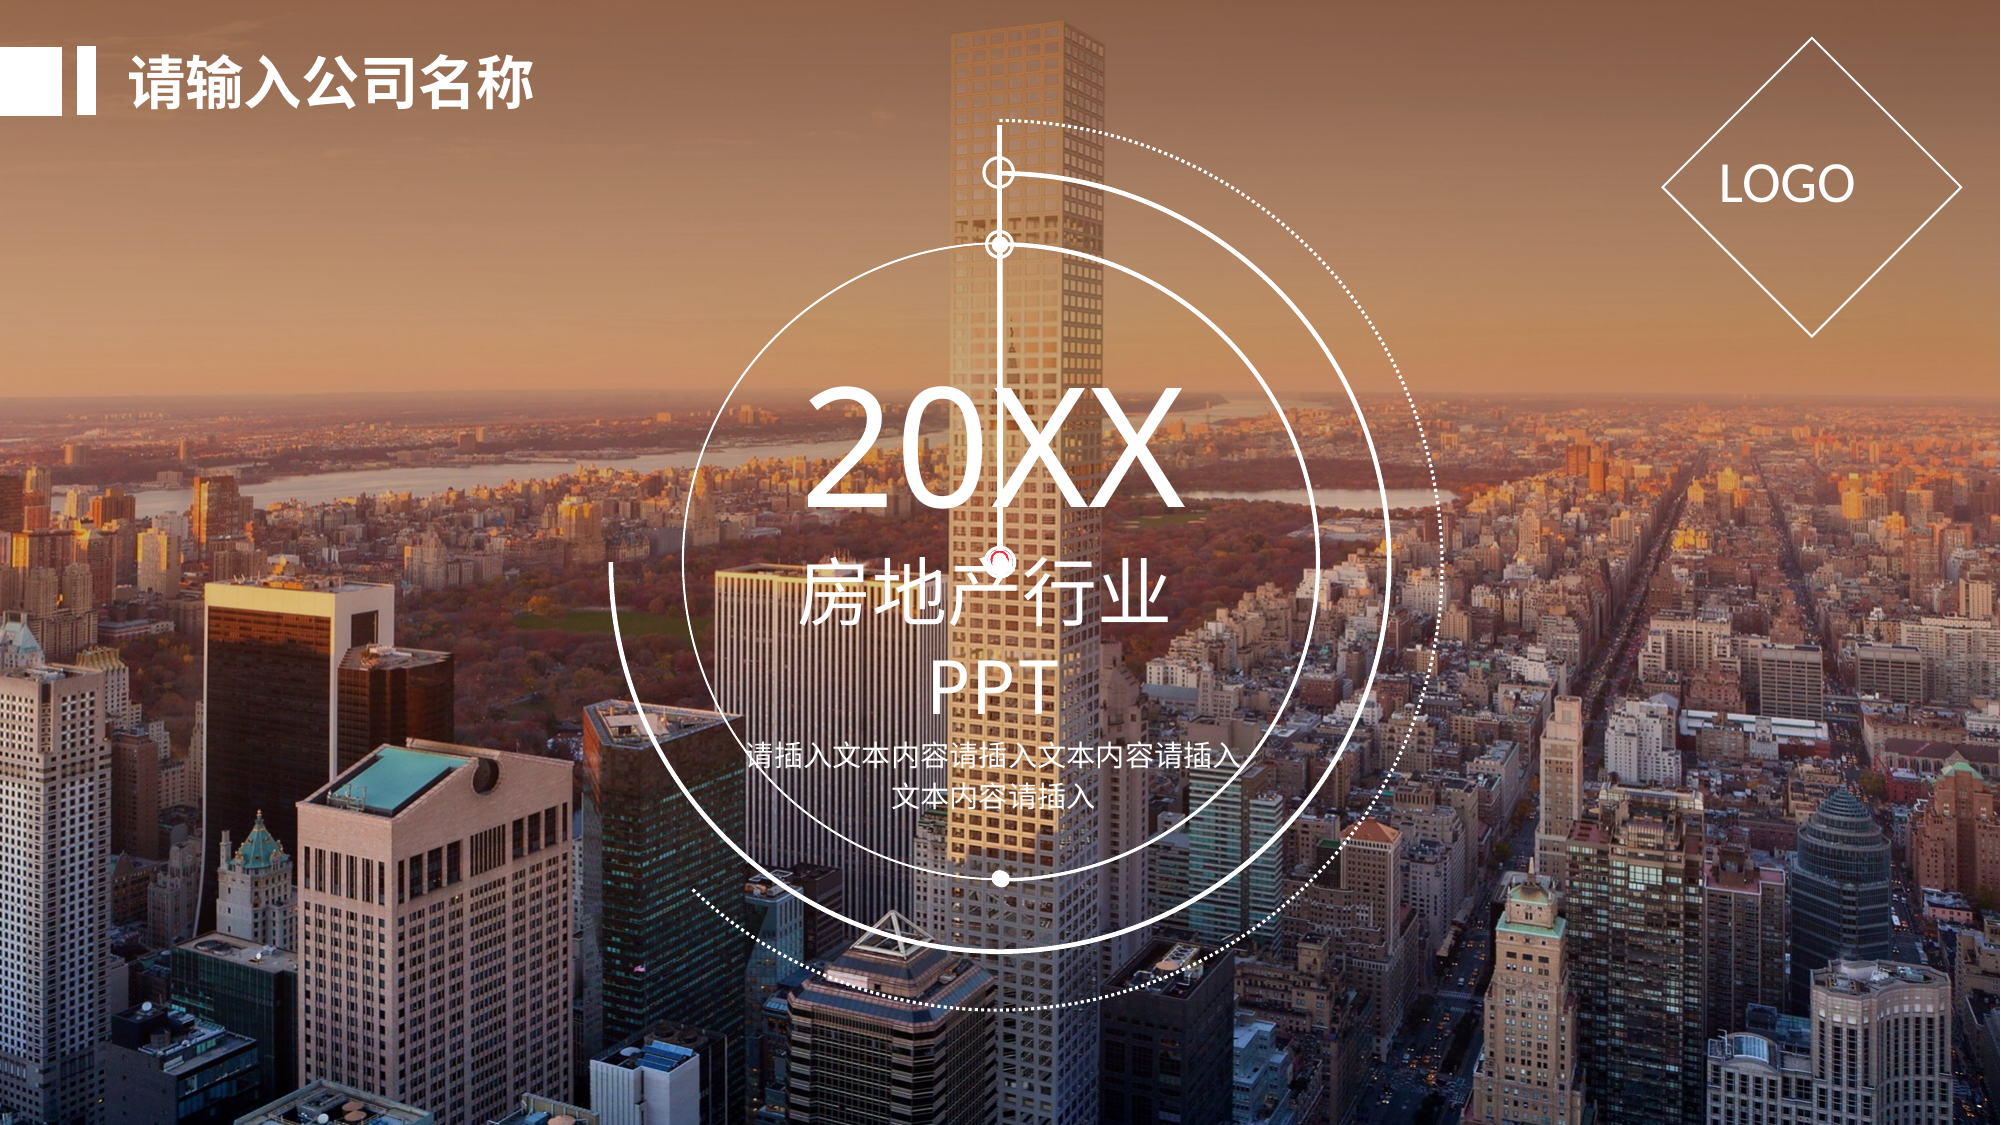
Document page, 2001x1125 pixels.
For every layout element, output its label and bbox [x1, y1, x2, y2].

text_box [991, 236, 1009, 887]
text_box [552, 120, 1443, 1011]
picture [0, 0, 2000, 1125]
